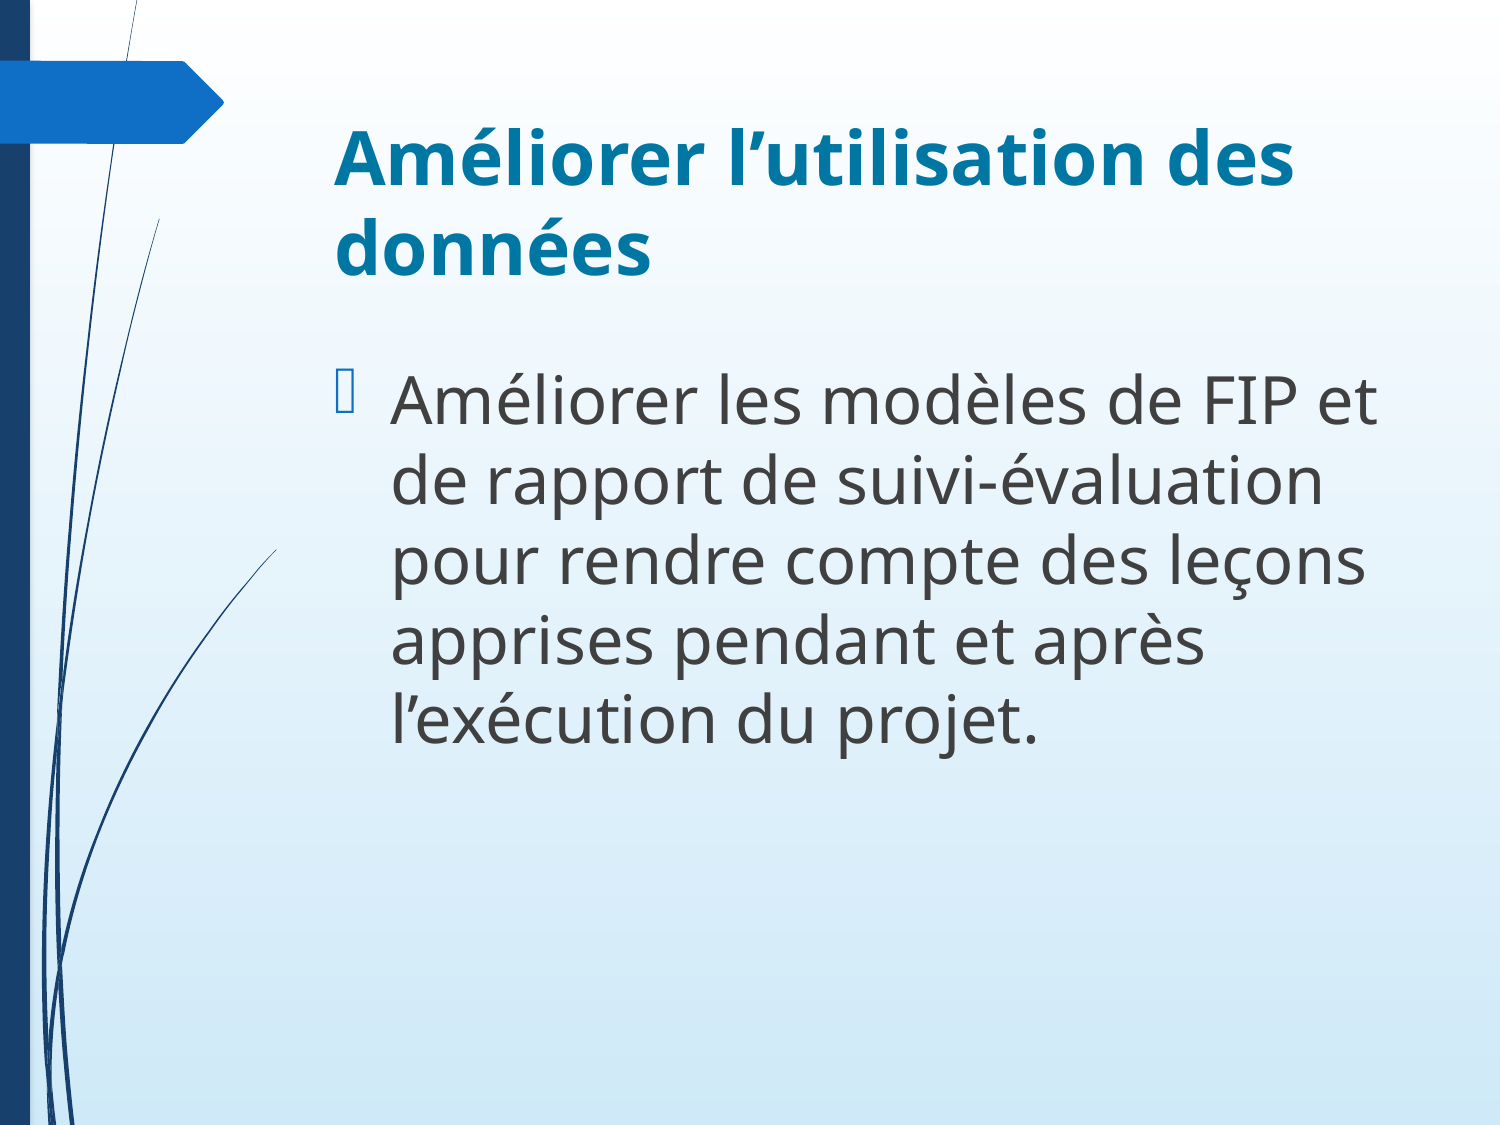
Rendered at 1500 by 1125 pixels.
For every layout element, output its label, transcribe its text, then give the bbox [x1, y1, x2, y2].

list Améliorer les modèles de FIP et de rapport de suivi-évaluation pour rendre compte des leçons apprises pendant et après l’exécution du projet. [318, 350, 1400, 970]
title Améliorer l’utilisation des données [319, 102, 1400, 313]
